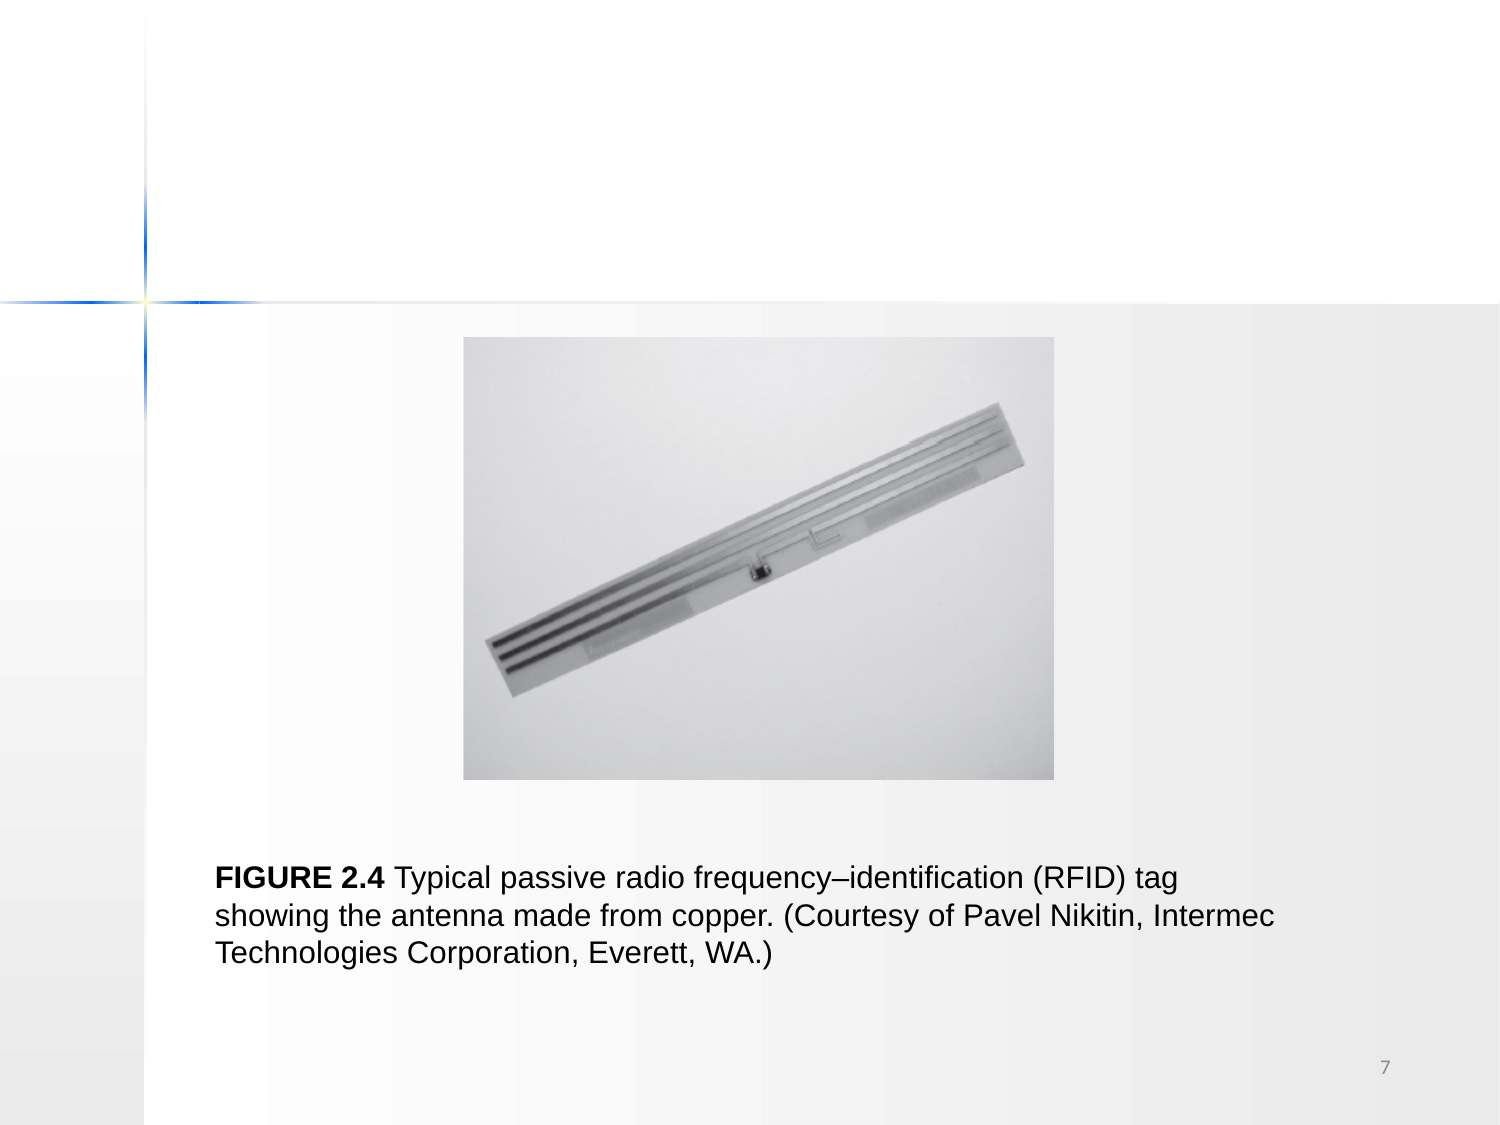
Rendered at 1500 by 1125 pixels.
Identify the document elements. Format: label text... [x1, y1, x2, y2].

picture [462, 337, 1054, 781]
text_box FIGURE 2.4 Typical passive radio frequency–identification (RFID) tag showing the antenna made from copper. (Courtesy of Pavel Nikitin, Intermec Technologies Corporation, Everett, WA.) [199, 849, 1313, 977]
